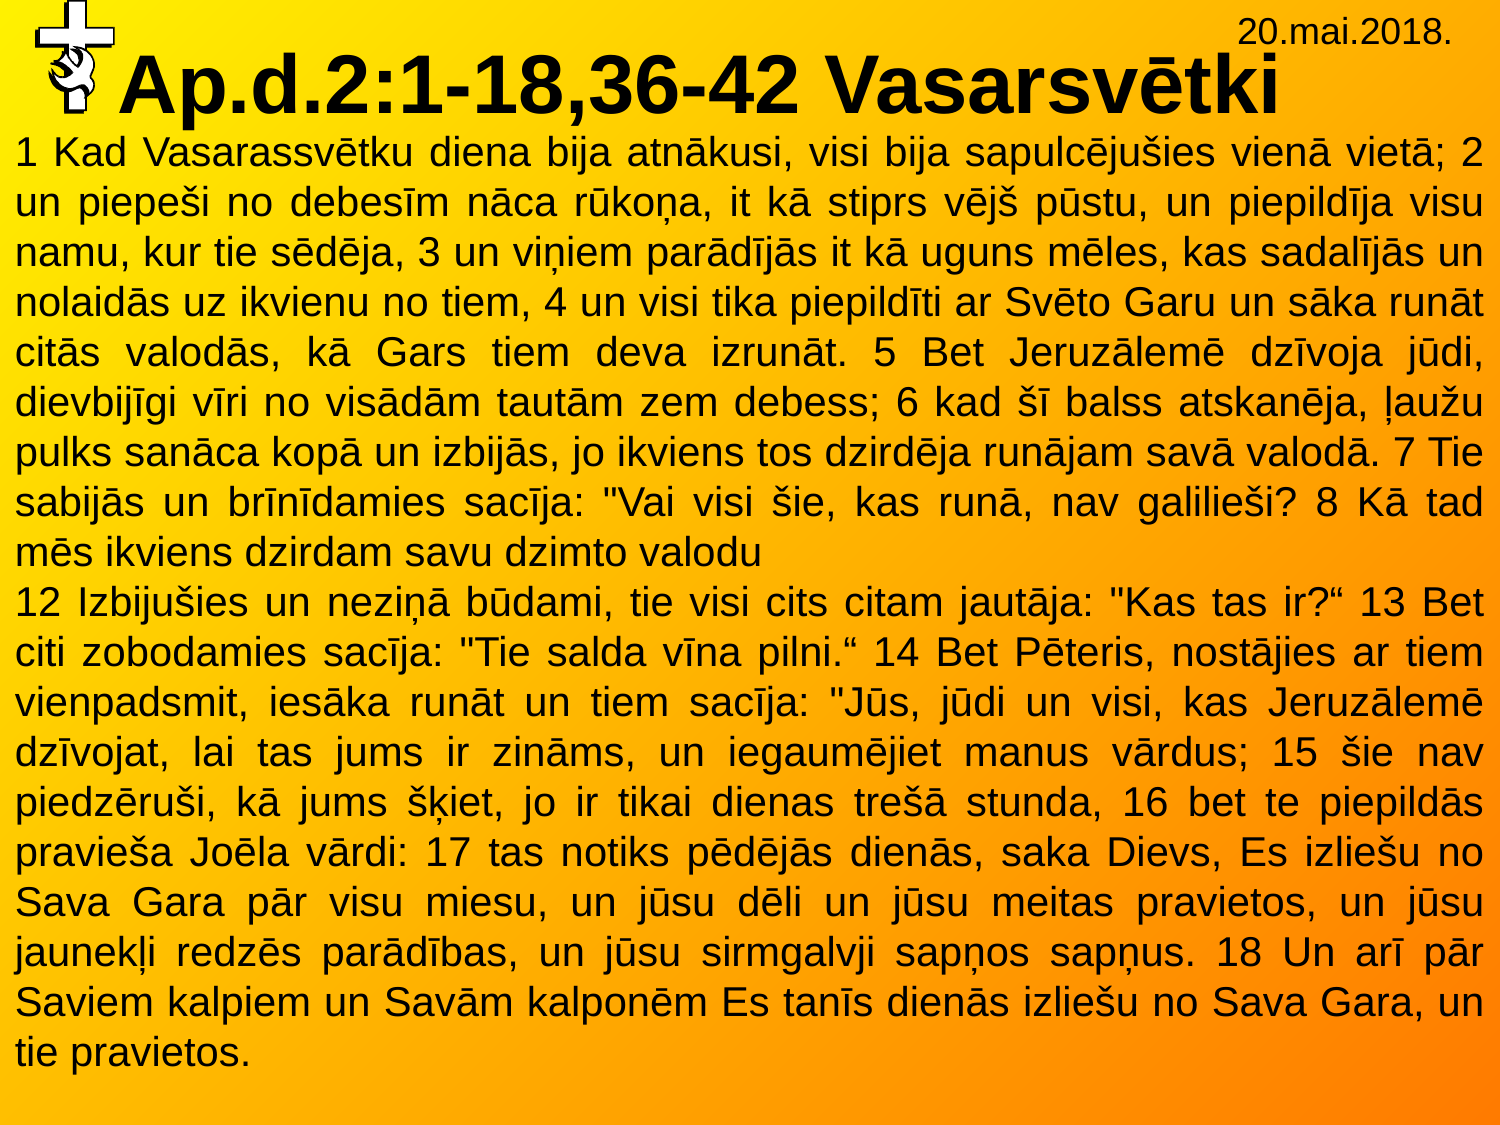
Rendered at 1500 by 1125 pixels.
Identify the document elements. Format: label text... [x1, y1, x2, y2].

text_box 1 Kad Vasarassvētku diena bija atnākusi, visi bija sapulcējušies vienā vietā; 2 un piepeši no debesīm nāca rūkoņa, it kā stiprs vējš pūstu, un piepildīja visu namu, kur tie sēdēja, 3 un viņiem parādījās it kā uguns mēles, kas sadalījās un nolaidās uz ikvienu no tiem, 4 un visi tika piepildīti ar Svēto Garu un sāka runāt citās valodās, kā Gars tiem deva izrunāt. 5 Bet Jeruzālemē dzīvoja jūdi, dievbijīgi vīri no visādām tautām zem debess; 6 kad šī balss atskanēja, ļaužu pulks sanāca kopā un izbijās, jo ikviens tos dzirdēja runājam savā valodā. 7 Tie sabijās un brīnīdamies sacīja: "Vai visi šie, kas runā, nav galilieši? 8 Kā tad mēs ikviens dzirdam savu dzimto valodu 12 Izbijušies un neziņā būdami, tie visi cits citam jautāja: "Kas tas ir?“ 13 Bet citi zobodamies sacīja: "Tie salda vīna pilni.“ 14 Bet Pēteris, nostājies ar tiem vienpadsmit, iesāka runāt un tiem sacīja: "Jūs, jūdi un visi, kas Jeruzālemē dzīvojat, lai tas jums ir zināms, un iegaumējiet manus vārdus; 15 šie nav piedzēruši, kā jums šķiet, jo ir tikai dienas trešā stunda, 16 bet te piepildās pravieša Joēla vārdi: 17 tas notiks pēdējās dienās, saka Dievs, Es izliešu no Sava Gara pār visu miesu, un jūsu dēli un jūsu meitas pravietos, un jūsu jaunekļi redzēs parādības, un jūsu sirmgalvji sapņos sapņus. 18 Un arī pār Saviem kalpiem un Savām kalponēm Es tanīs dienās izliešu no Sava Gara, un tie pravietos. [0, 117, 1500, 1125]
title Ap.d.2:1-18,36-42 Vasarsvētki [120, 8, 1371, 117]
text_box 20.mai.2018. [1222, 0, 1500, 60]
picture [34, 0, 116, 114]
